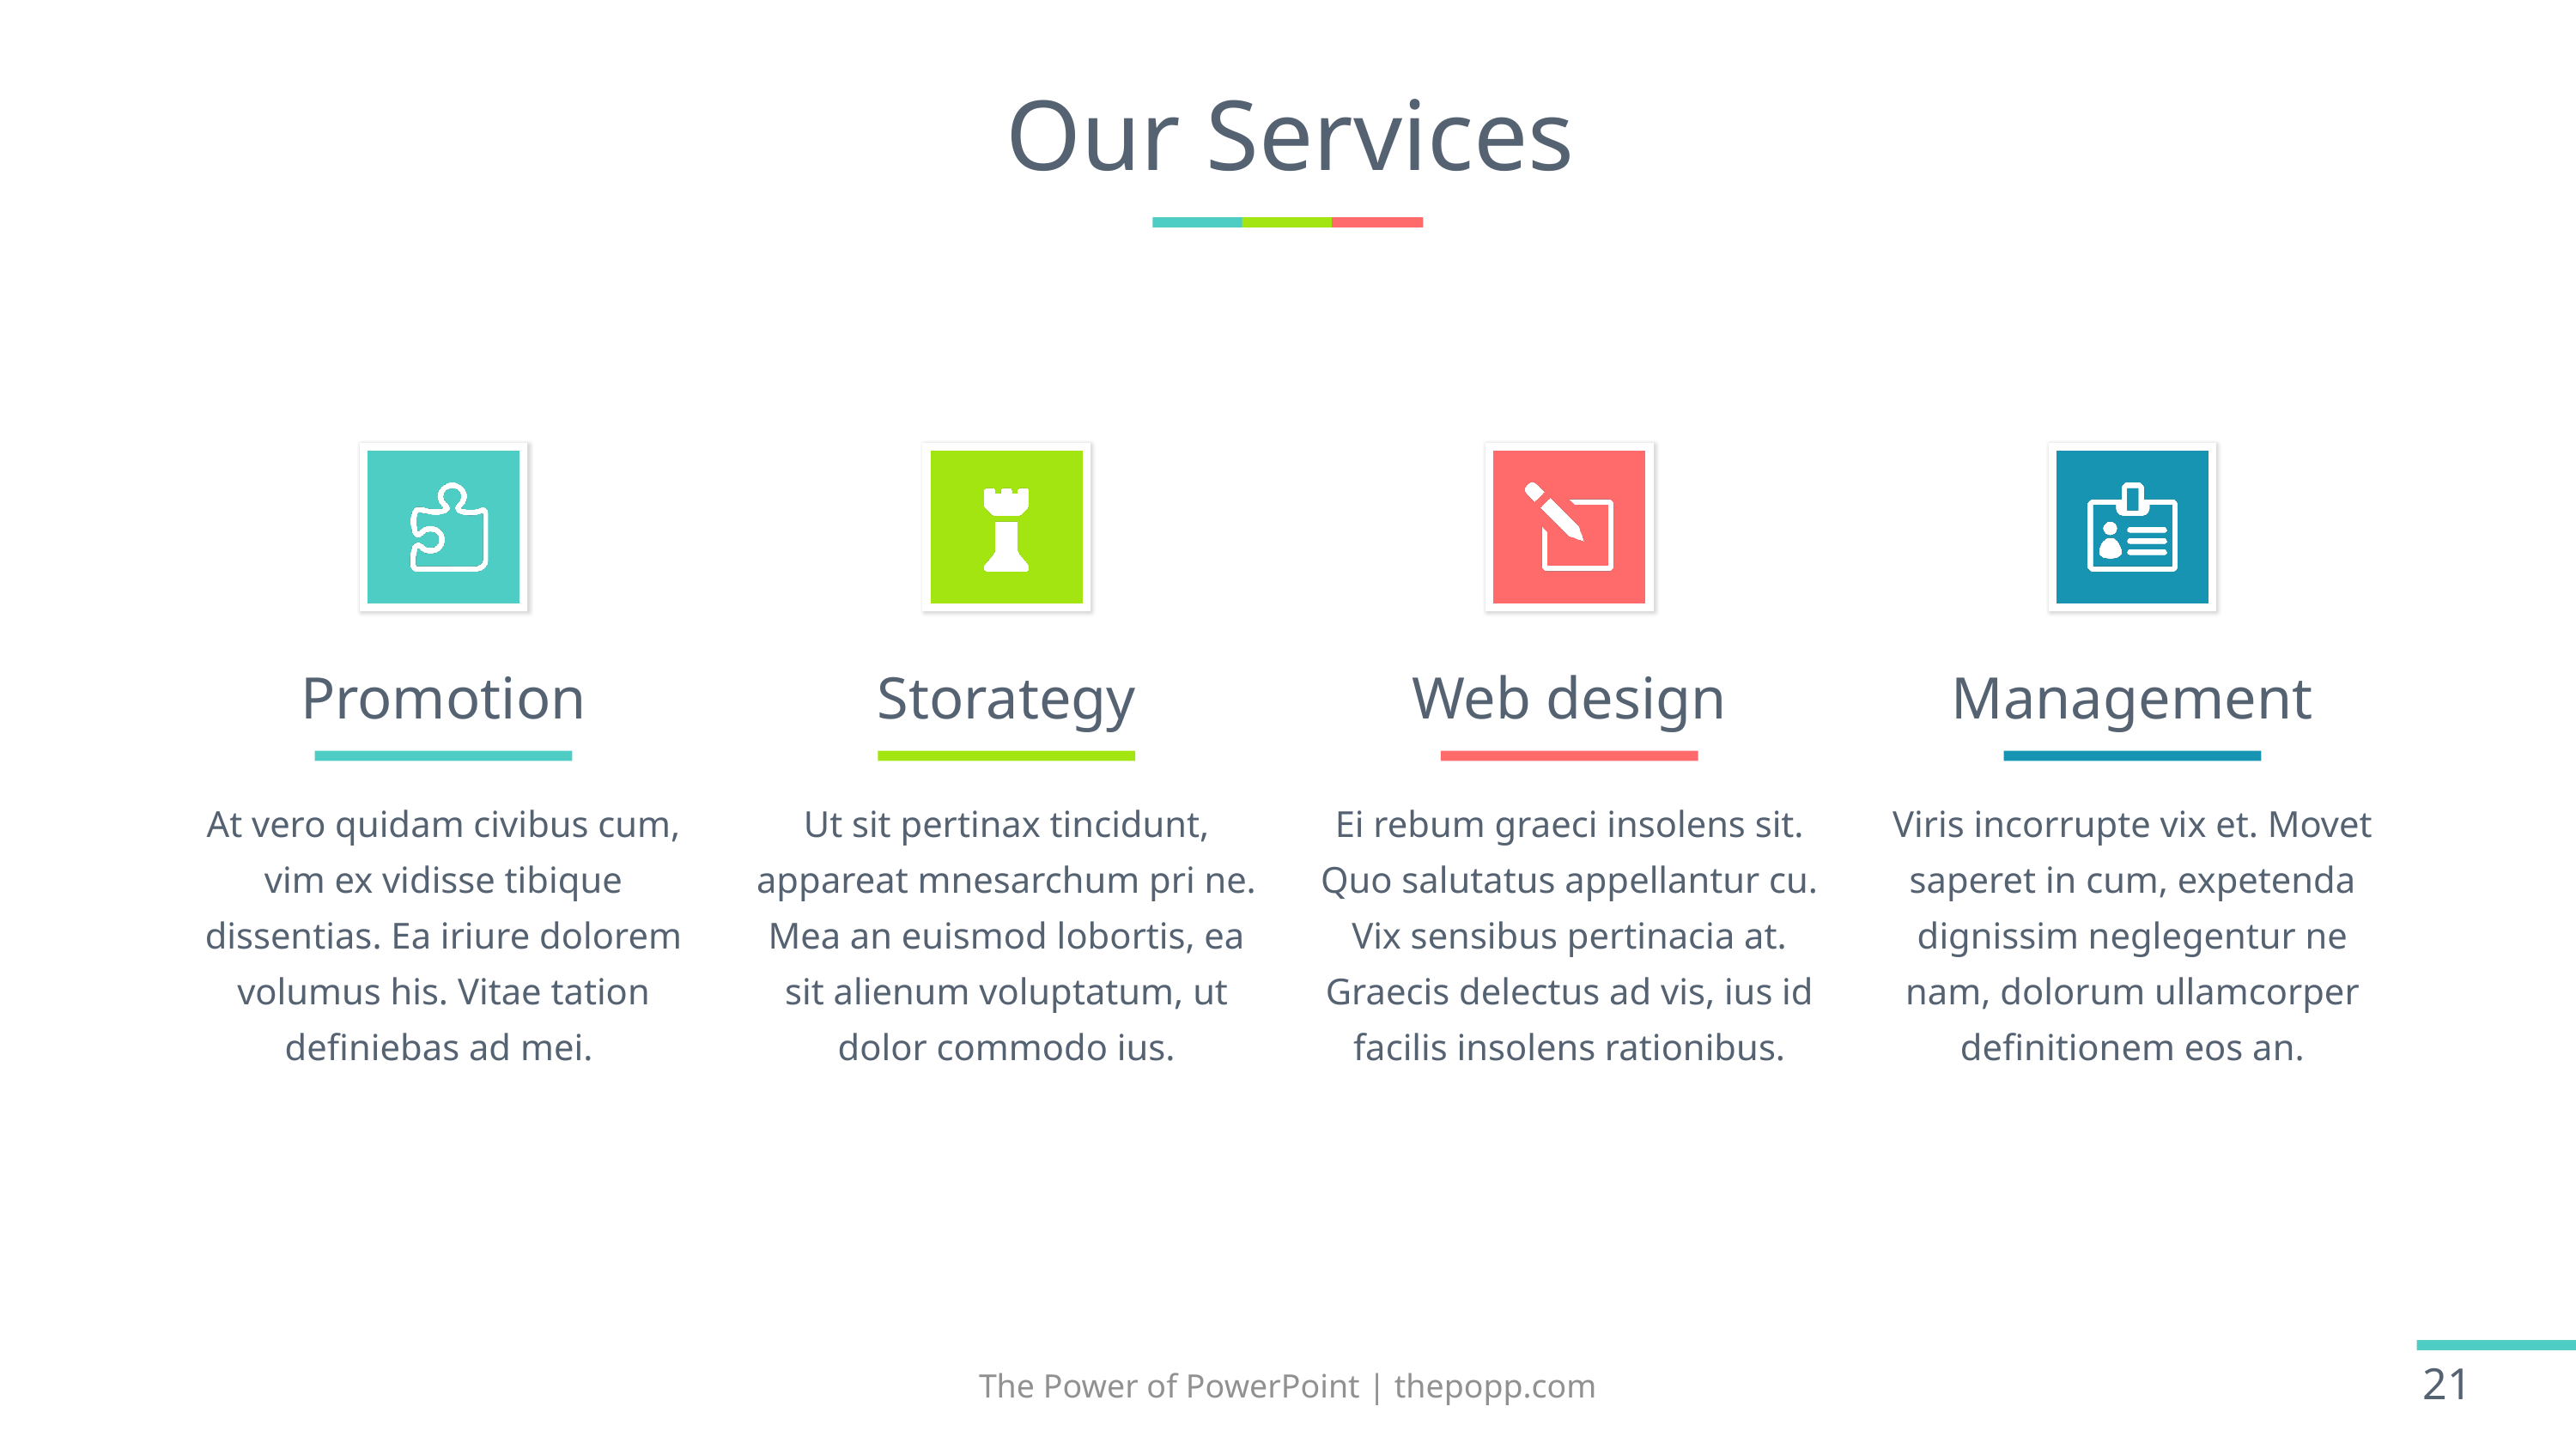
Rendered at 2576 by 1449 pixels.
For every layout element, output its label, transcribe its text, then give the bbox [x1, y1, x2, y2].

picture [2087, 482, 2178, 572]
list Storategy [743, 643, 1271, 749]
list Promotion [179, 643, 708, 749]
list Ut sit pertinax tincidunt, appareat mnesarchum pri ne. Mea an euismod lobortis, ea sit alienum voluptatum, ut dolor commodo ius. [743, 782, 1271, 1132]
list Ei rebum graeci insolens sit. Quo salutatus appellantur cu. Vix sensibus pertinacia at. Graecis delectus ad vis, ius id facilis insolens rationibus. [1305, 782, 1833, 1132]
picture [1525, 482, 1614, 572]
list Viris incorrupte vix et. Movet saperet in cum, expetenda dignissim neglegentur ne nam, dolorum ullamcorper definitionem eos an. [1868, 782, 2397, 1132]
picture [398, 482, 489, 572]
list Web design [1305, 643, 1833, 749]
footer The Power of PowerPoint | thepopp.com [853, 1349, 1723, 1427]
title Our Services [69, 49, 2512, 230]
picture [962, 482, 1051, 572]
list At vero quidam civibus cum, vim ex vidisse tibique dissentias. Ea iriure dolorem volumus his. Vitae tation definiebas ad mei. [179, 782, 708, 1132]
list Management [1868, 643, 2397, 749]
slide_number 21 [2409, 1351, 2576, 1421]
